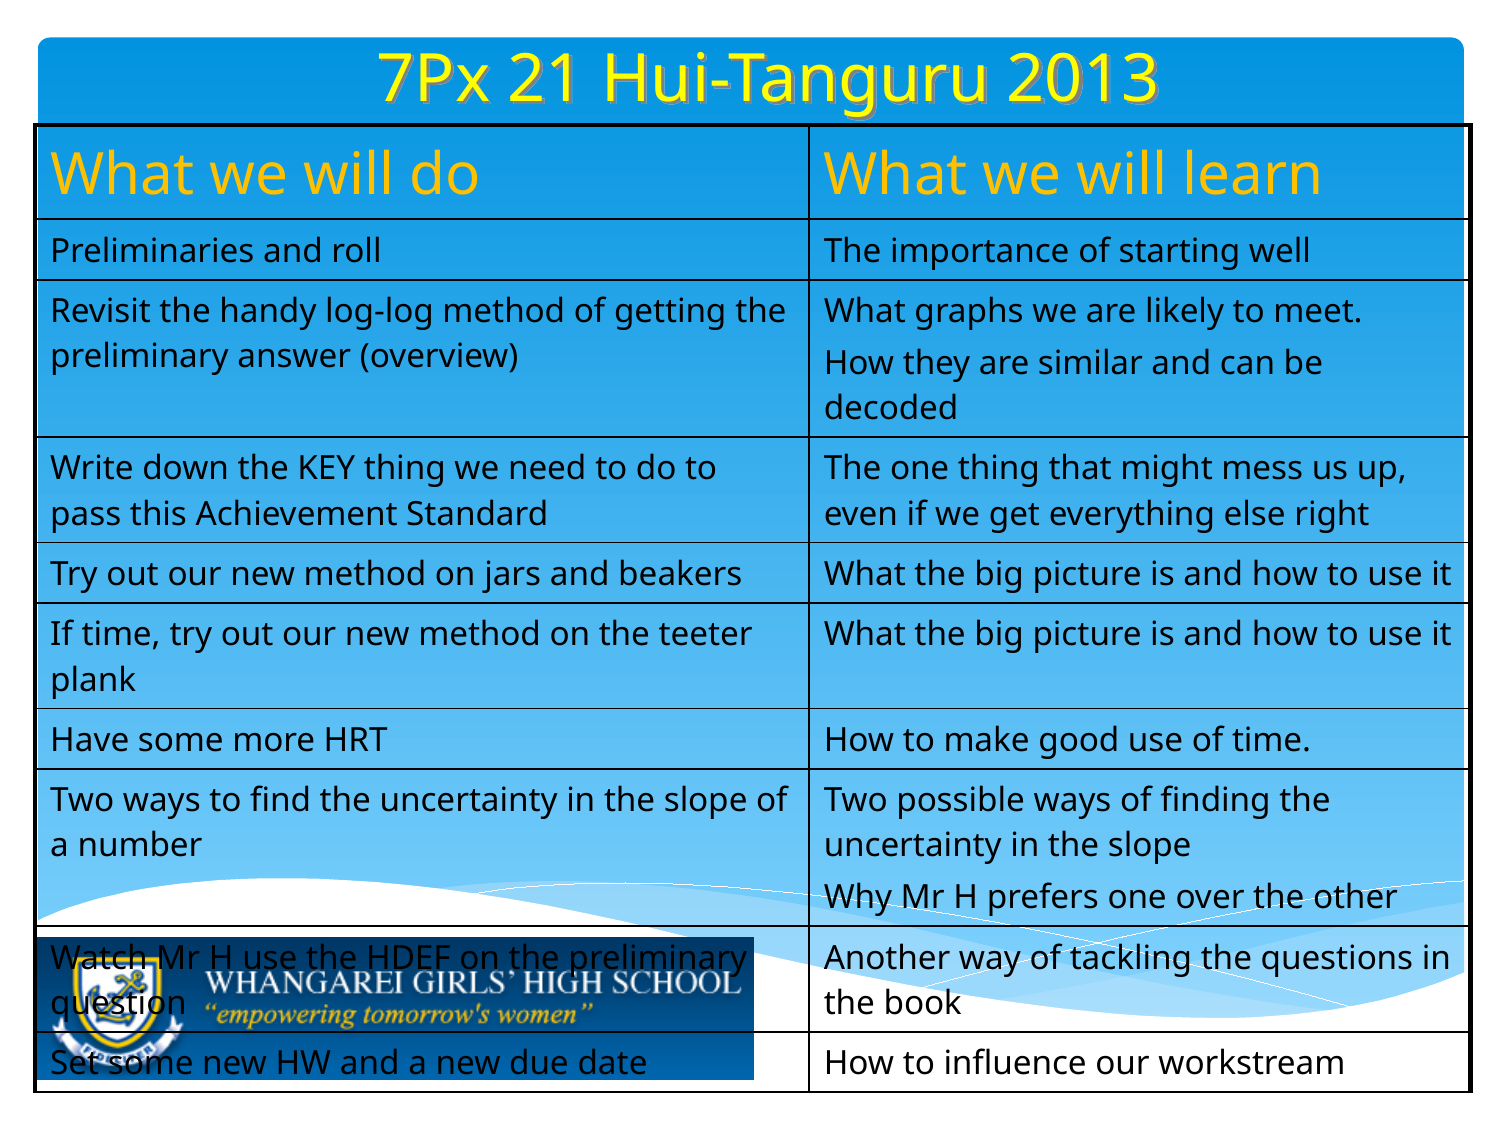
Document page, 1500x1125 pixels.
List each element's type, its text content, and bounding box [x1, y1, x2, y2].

picture [37, 937, 754, 1080]
table_cell The one thing that might mess us up, even if we get everything else right [810, 438, 1468, 542]
table_header What we will learn [810, 127, 1468, 218]
table_cell Two possible ways of finding the uncertainty in the slope Why Mr H prefers one over the other [810, 770, 1468, 925]
table_cell What graphs we are likely to meet. How they are similar and can be decoded [810, 281, 1468, 436]
table_cell If time, try out our new method on the teeter plank [37, 604, 808, 708]
table_cell Revisit the handy log-log method of getting the preliminary answer (overview) [37, 281, 808, 436]
table_cell Preliminaries and roll [37, 220, 808, 279]
table_cell Try out our new method on jars and beakers [37, 543, 808, 602]
table_cell Set some new HW and a new due date [37, 1033, 808, 1091]
table_cell Two ways to find the uncertainty in the slope of a number [37, 770, 808, 925]
table_cell What the big picture is and how to use it [810, 543, 1468, 602]
table_cell Have some more HRT [37, 709, 808, 768]
table_header What we will do [37, 127, 808, 218]
text_box 7Px 21 Hui-Tanguru 2013 [162, 24, 1375, 123]
table_cell What the big picture is and how to use it [810, 604, 1468, 708]
table_cell Watch Mr H use the HDEF on the preliminary question [37, 927, 808, 1031]
table_cell Another way of tackling the questions in the book [810, 927, 1468, 1031]
table_cell Write down the KEY thing we need to do to pass this Achievement Standard [37, 438, 808, 542]
table_cell How to influence our workstream [810, 1033, 1468, 1091]
table_cell How to make good use of time. [810, 709, 1468, 768]
table_cell The importance of starting well [810, 220, 1468, 279]
